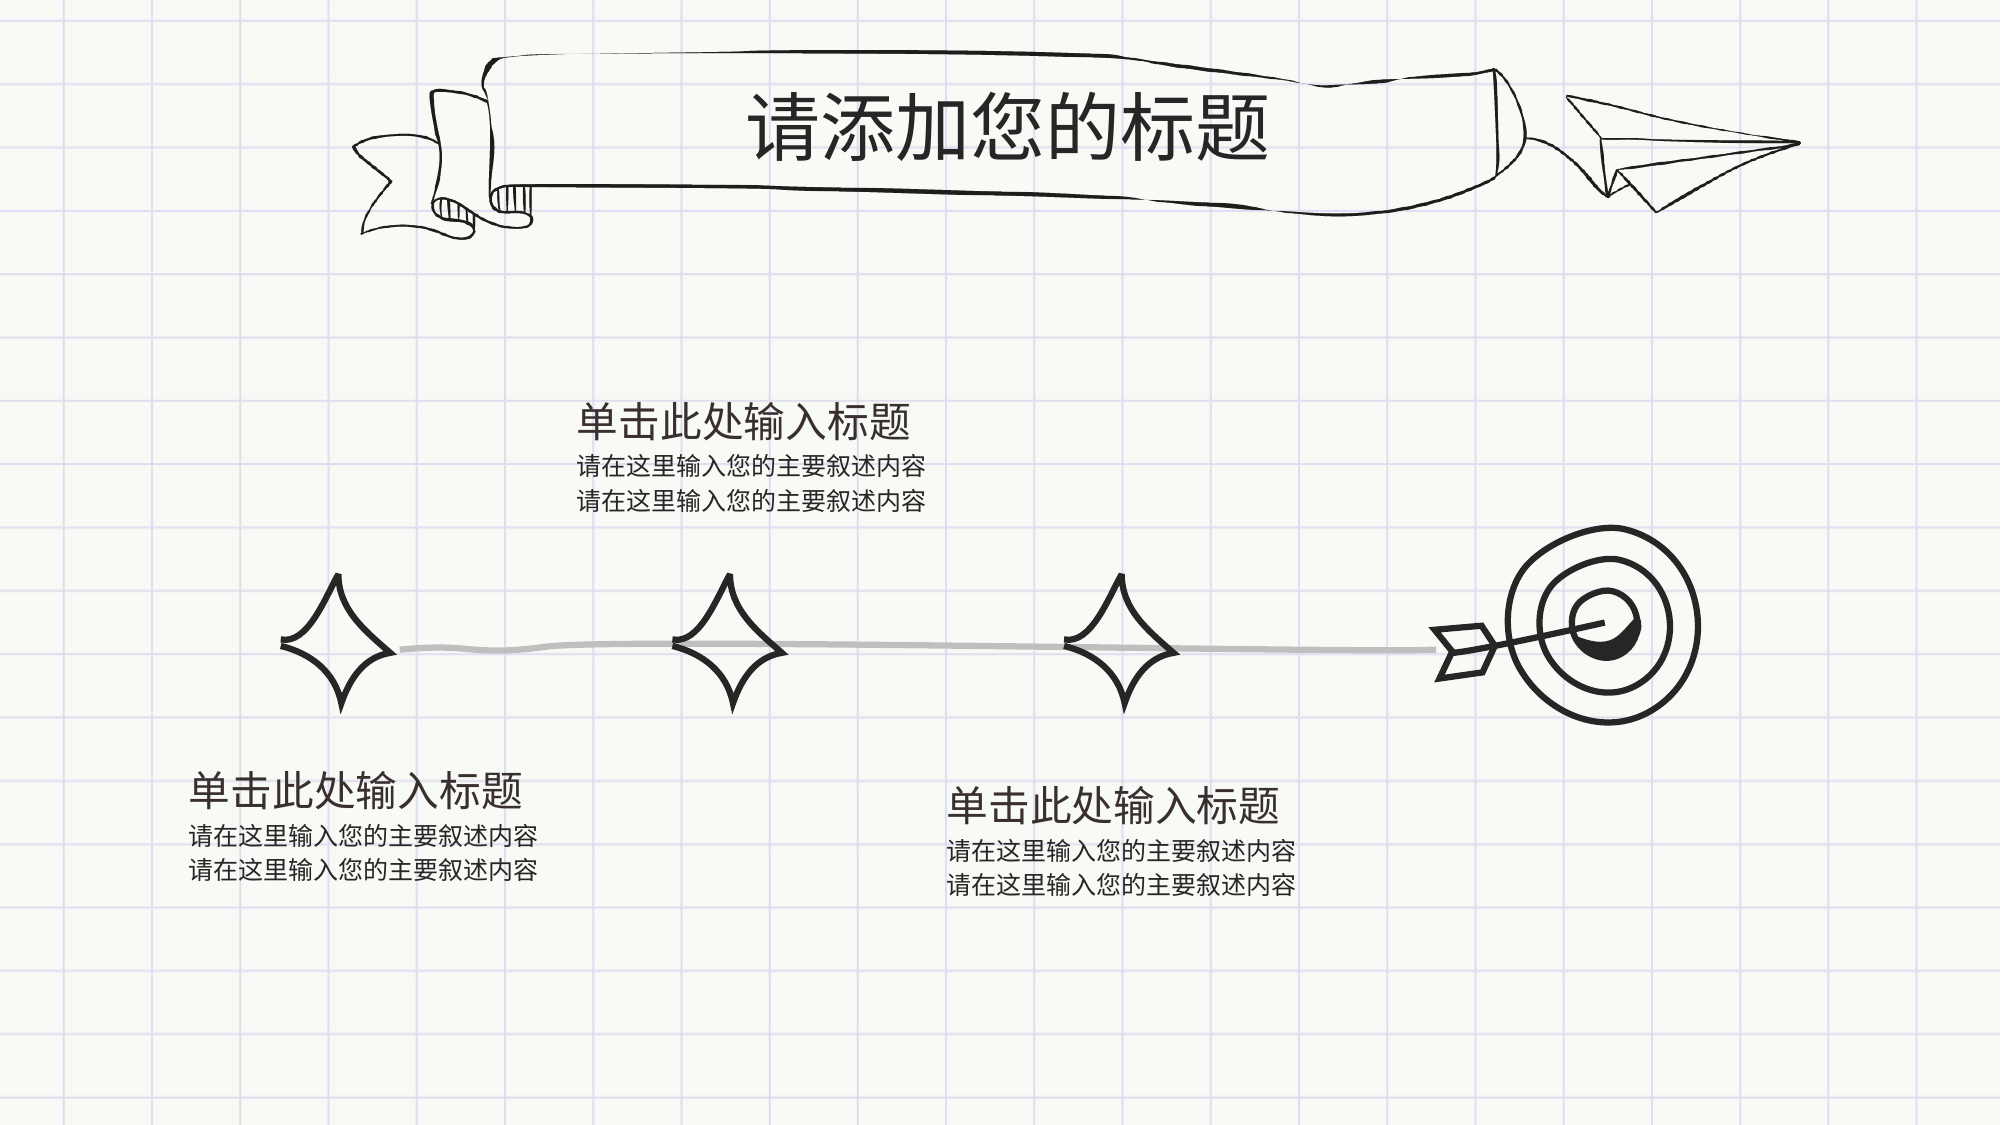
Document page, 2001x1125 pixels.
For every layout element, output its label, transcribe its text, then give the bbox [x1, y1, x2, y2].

picture [352, 50, 1801, 240]
text_box [672, 574, 782, 704]
text_box 单击此处输入标题 请在这里输入您的主要叙述内容 请在这里输入您的主要叙述内容 [173, 757, 615, 893]
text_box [1459, 512, 1693, 748]
text_box [1064, 574, 1174, 704]
text_box 单击此处输入标题 请在这里输入您的主要叙述内容 请在这里输入您的主要叙述内容 [931, 772, 1372, 908]
text_box [280, 574, 391, 704]
text_box [772, 643, 1074, 650]
text_box 单击此处输入标题 请在这里输入您的主要叙述内容 请在这里输入您的主要叙述内容 [561, 388, 1003, 524]
text_box [399, 643, 682, 651]
